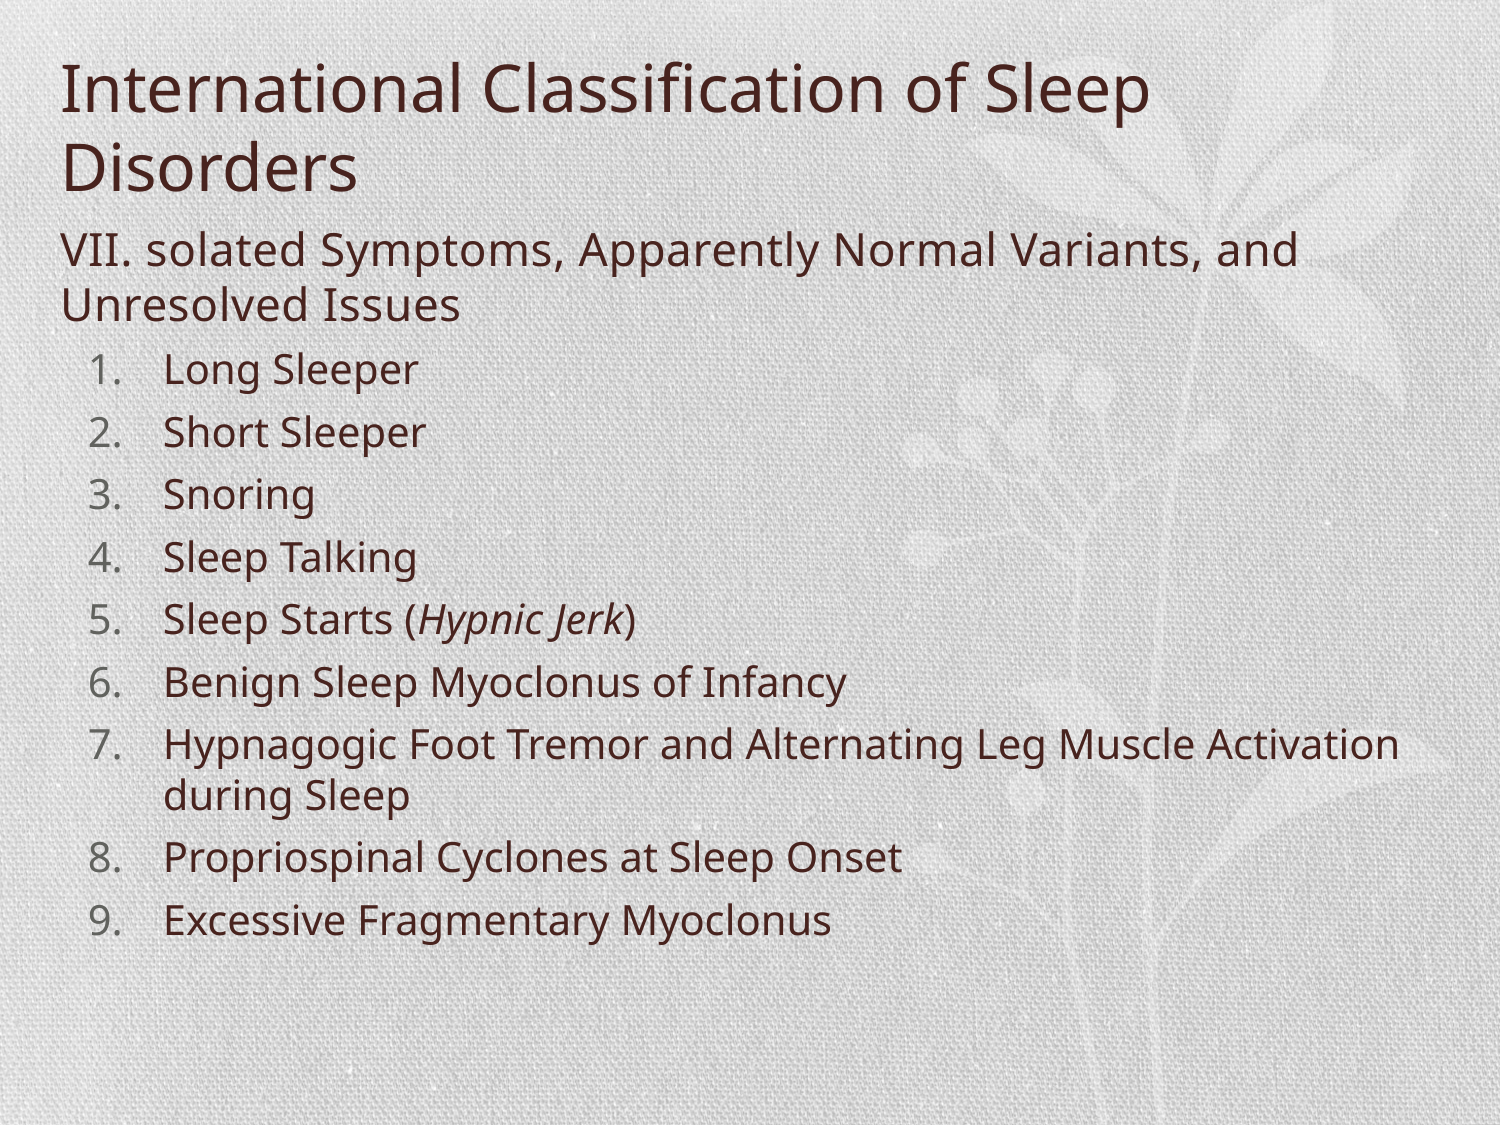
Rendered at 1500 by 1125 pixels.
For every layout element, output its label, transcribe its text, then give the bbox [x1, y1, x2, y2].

title International Classification of Sleep Disorders [45, 37, 1455, 213]
list VII. solated Symptoms, Apparently Normal Variants, and Unresolved Issues Long Sleeper Short Sleeper Snoring Sleep Talking Sleep Starts (Hypnic Jerk) Benign Sleep Myoclonus of Infancy Hypnagogic Foot Tremor and Alternating Leg Muscle Activation during Sleep Propriospinal Cyclones at Sleep Onset Excessive Fragmentary Myoclonus [45, 213, 1455, 1023]
